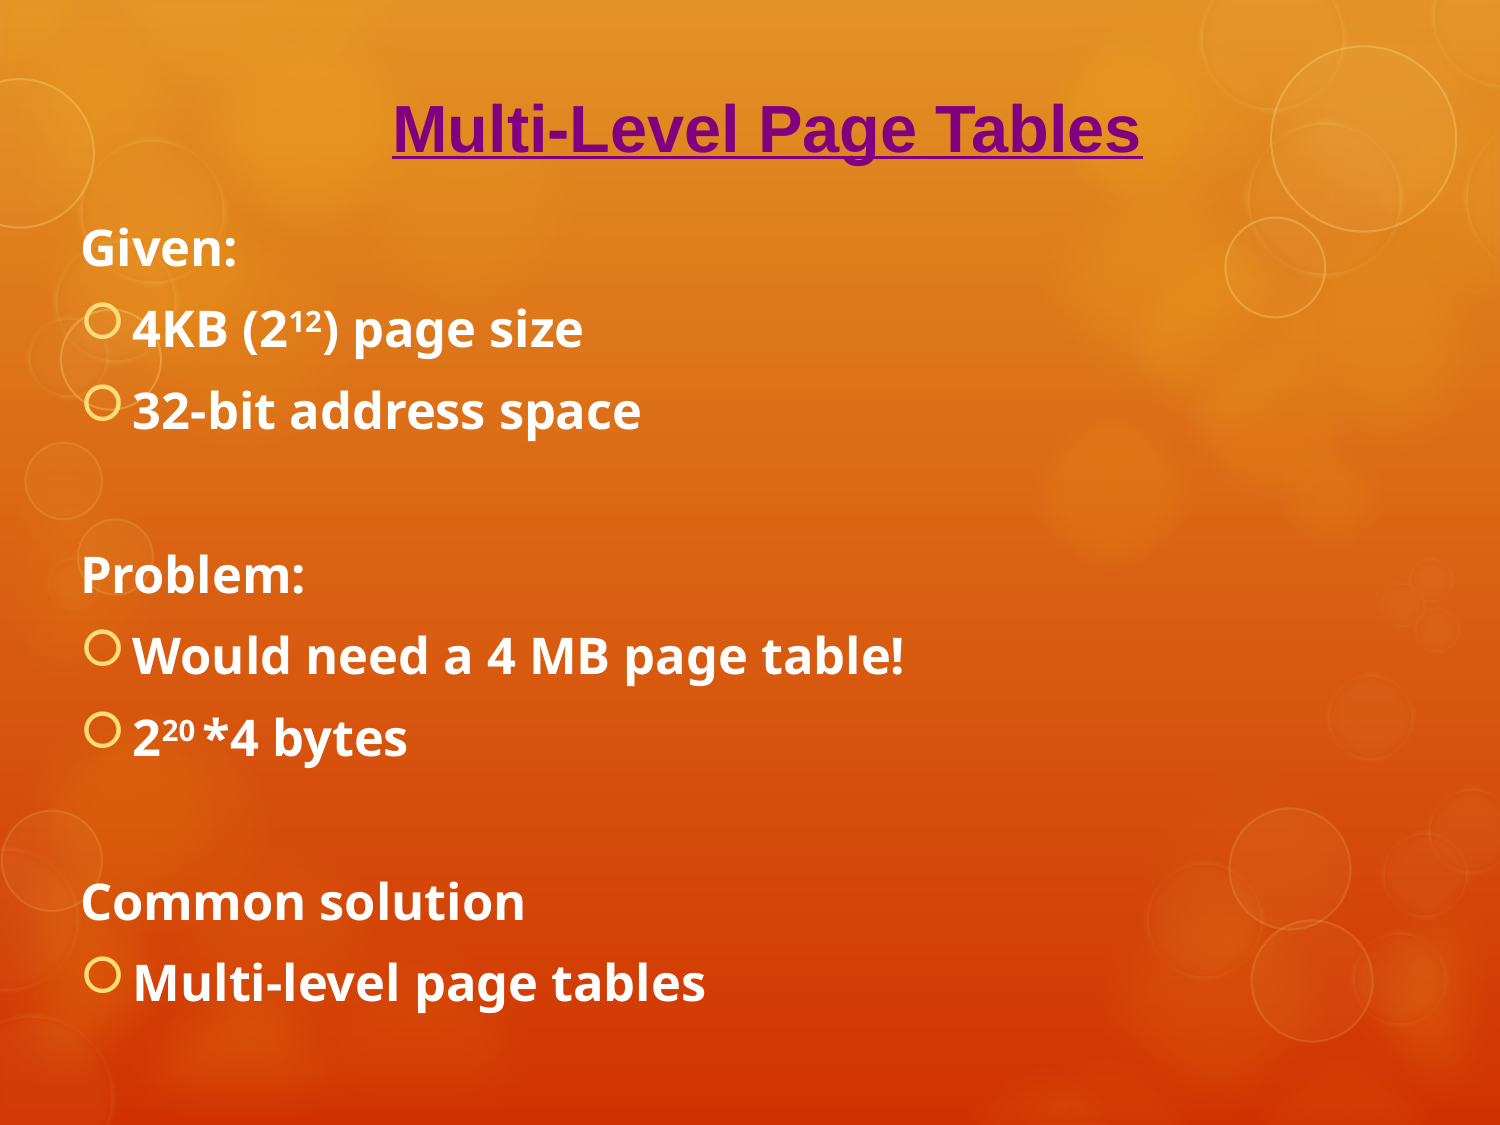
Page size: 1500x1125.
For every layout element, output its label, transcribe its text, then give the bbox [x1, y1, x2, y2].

text_box Multi-Level Page Tables [17, 78, 1500, 173]
list Given: 4KB (212) page size 32-bit address space Problem: Would need a 4 MB page table! 220 *4 bytes Common solution Multi-level page tables [64, 208, 1471, 1024]
